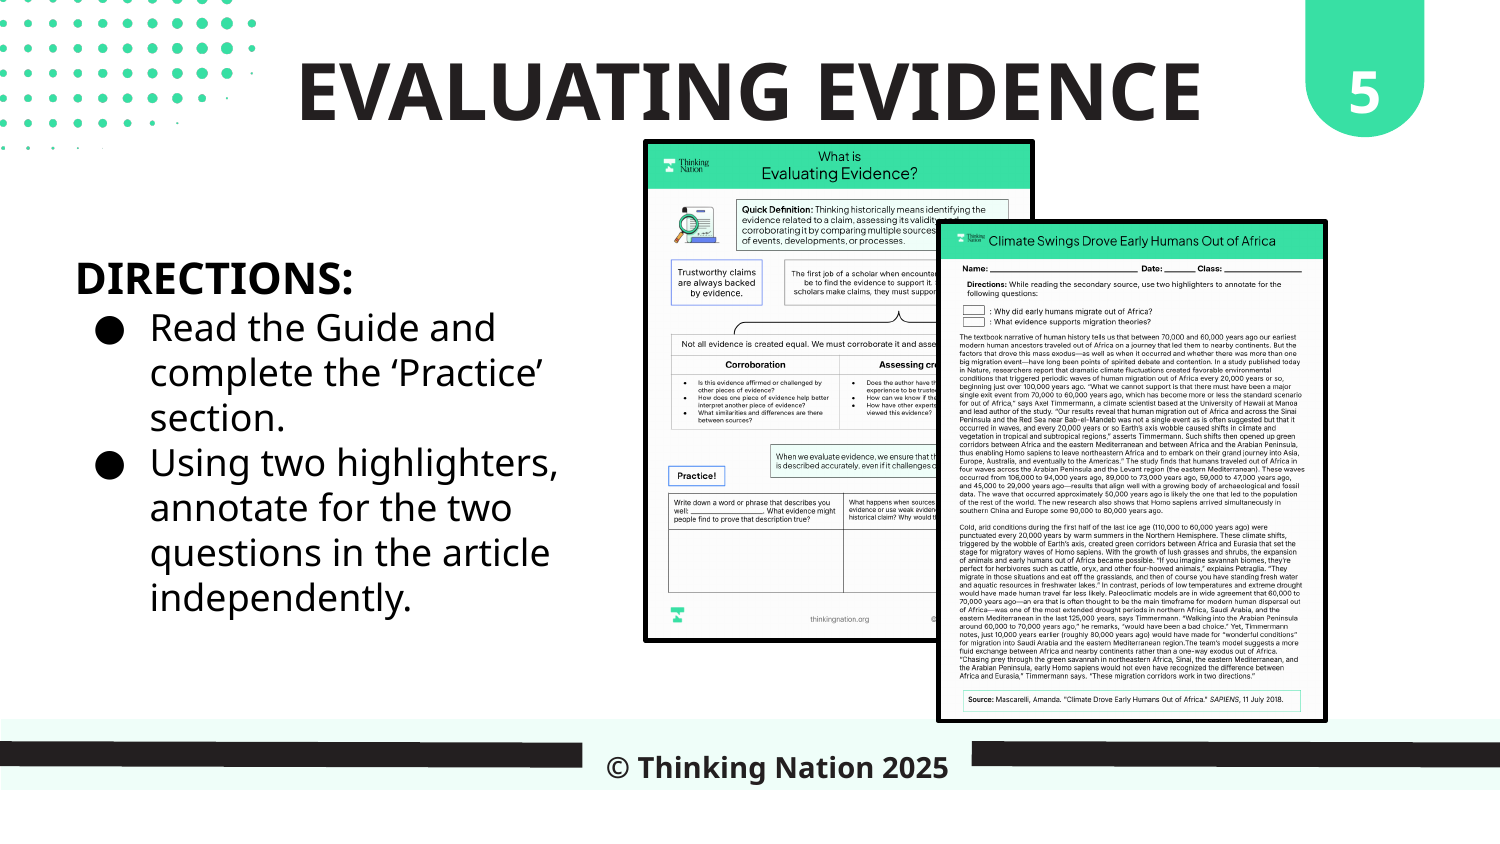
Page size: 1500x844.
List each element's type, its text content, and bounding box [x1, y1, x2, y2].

picture [647, 143, 1324, 719]
text_box DIRECTIONS: Read the Guide and complete the ‘Practice’ section. Using two highlighters, annotate for the two questions in the article independently. [59, 235, 617, 717]
text_box EVALUATING EVIDENCE [156, 41, 1295, 137]
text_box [0, 718, 1500, 791]
text_box [0, 0, 256, 150]
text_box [1300, 0, 1430, 138]
